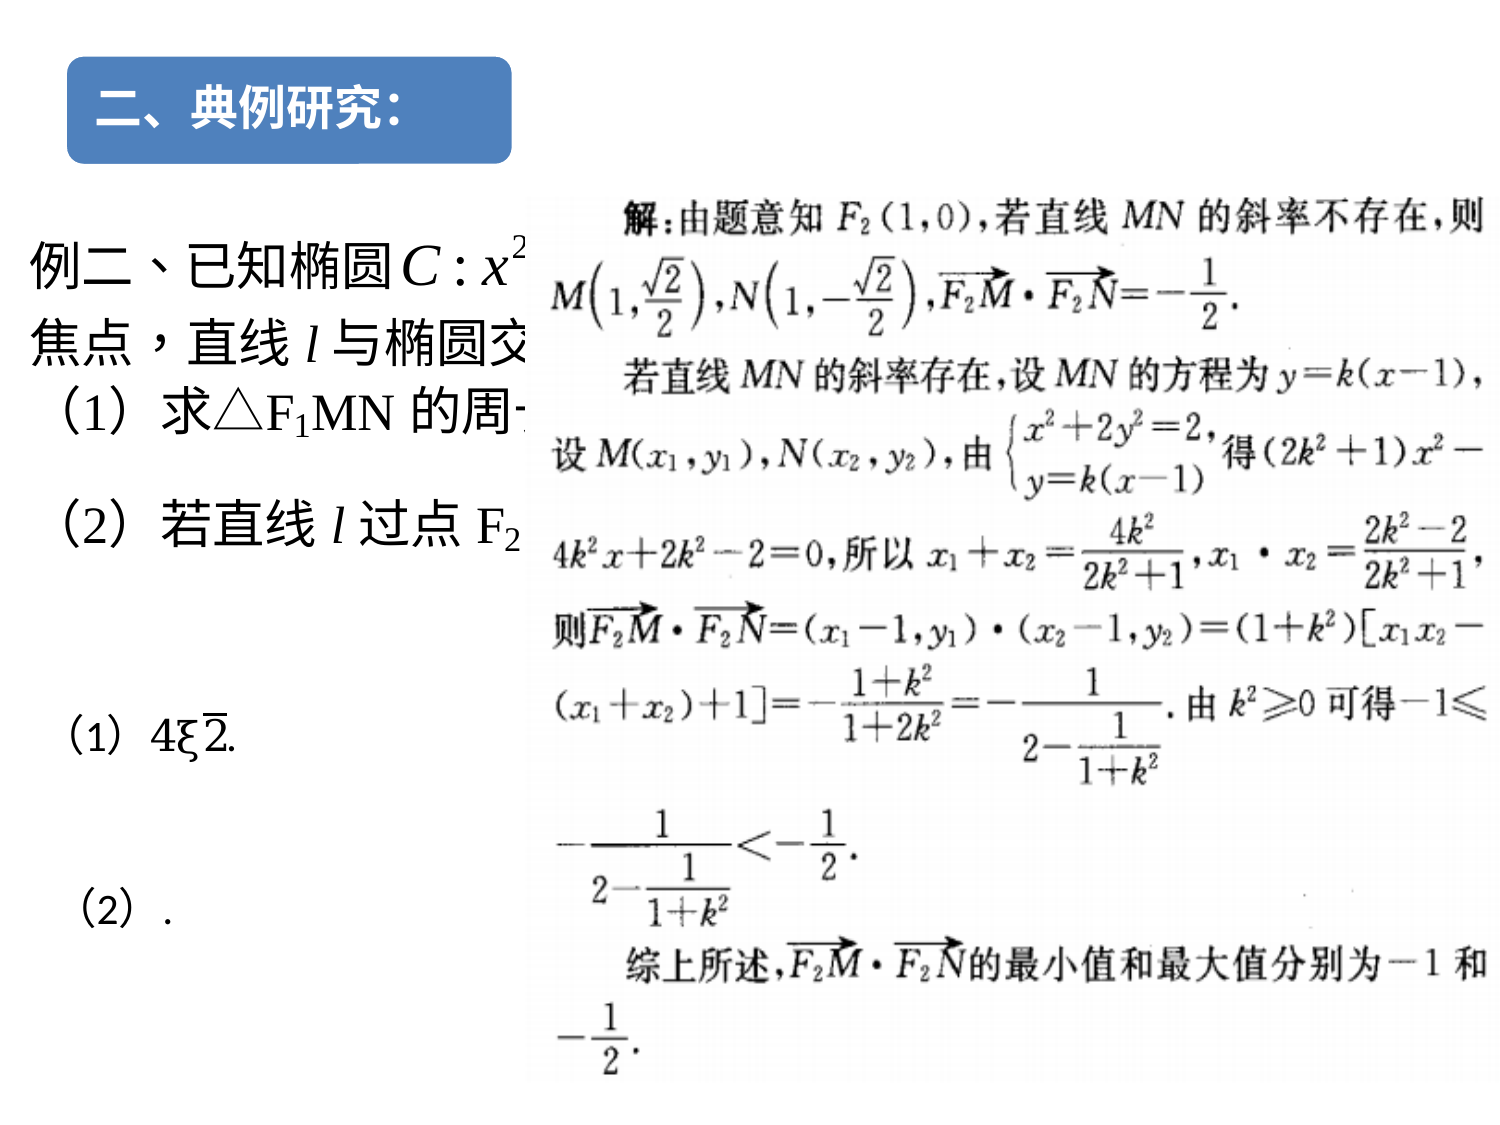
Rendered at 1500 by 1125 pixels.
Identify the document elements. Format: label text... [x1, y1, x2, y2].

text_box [64, 54, 514, 167]
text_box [29, 219, 520, 671]
text_box 一、热身练习： [44, 48, 522, 149]
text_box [52, 881, 519, 1029]
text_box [40, 703, 507, 852]
picture [525, 195, 1500, 1083]
